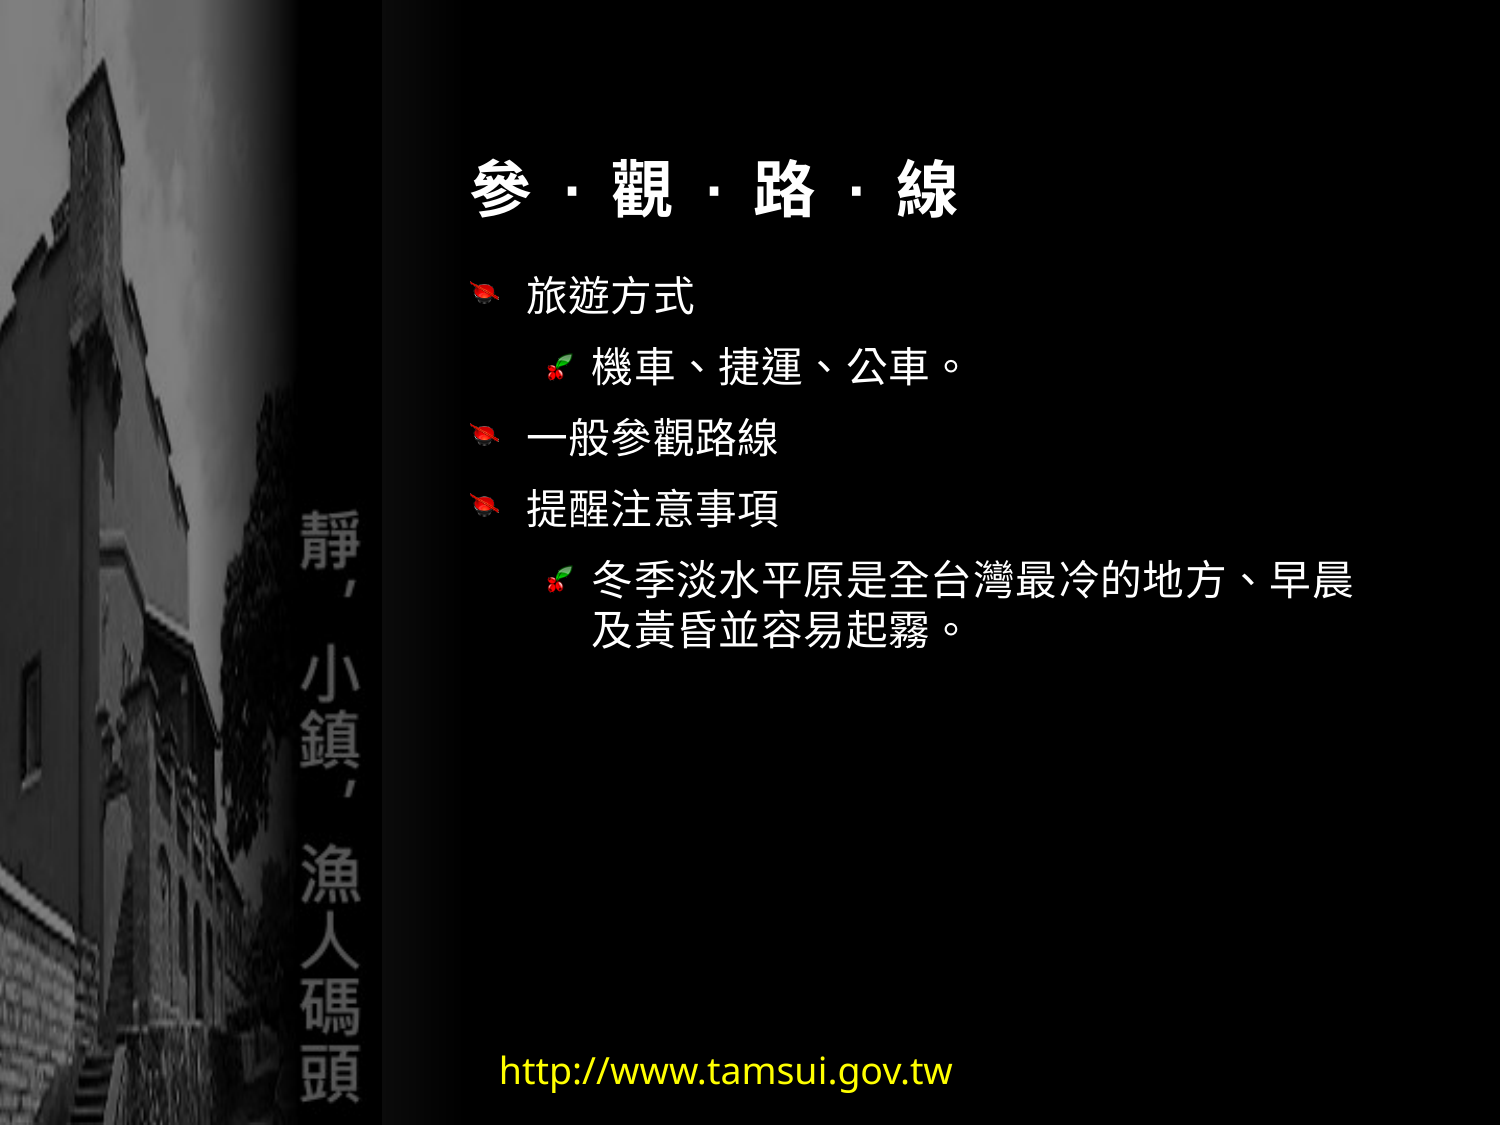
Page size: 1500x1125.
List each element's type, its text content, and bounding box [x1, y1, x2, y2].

picture [544, 563, 574, 593]
title 參 · 觀 · 路 · 線 [454, 45, 1401, 233]
picture [469, 492, 499, 523]
list 旅遊方式 機車、捷運、公車。 一般參觀路線 提醒注意事項 冬季淡水平原是全台灣最冷的地方、早晨及黃昏並容易起霧。 [454, 262, 1401, 938]
picture [0, 0, 382, 1125]
picture [544, 351, 574, 381]
picture [469, 280, 499, 310]
picture [469, 422, 499, 452]
